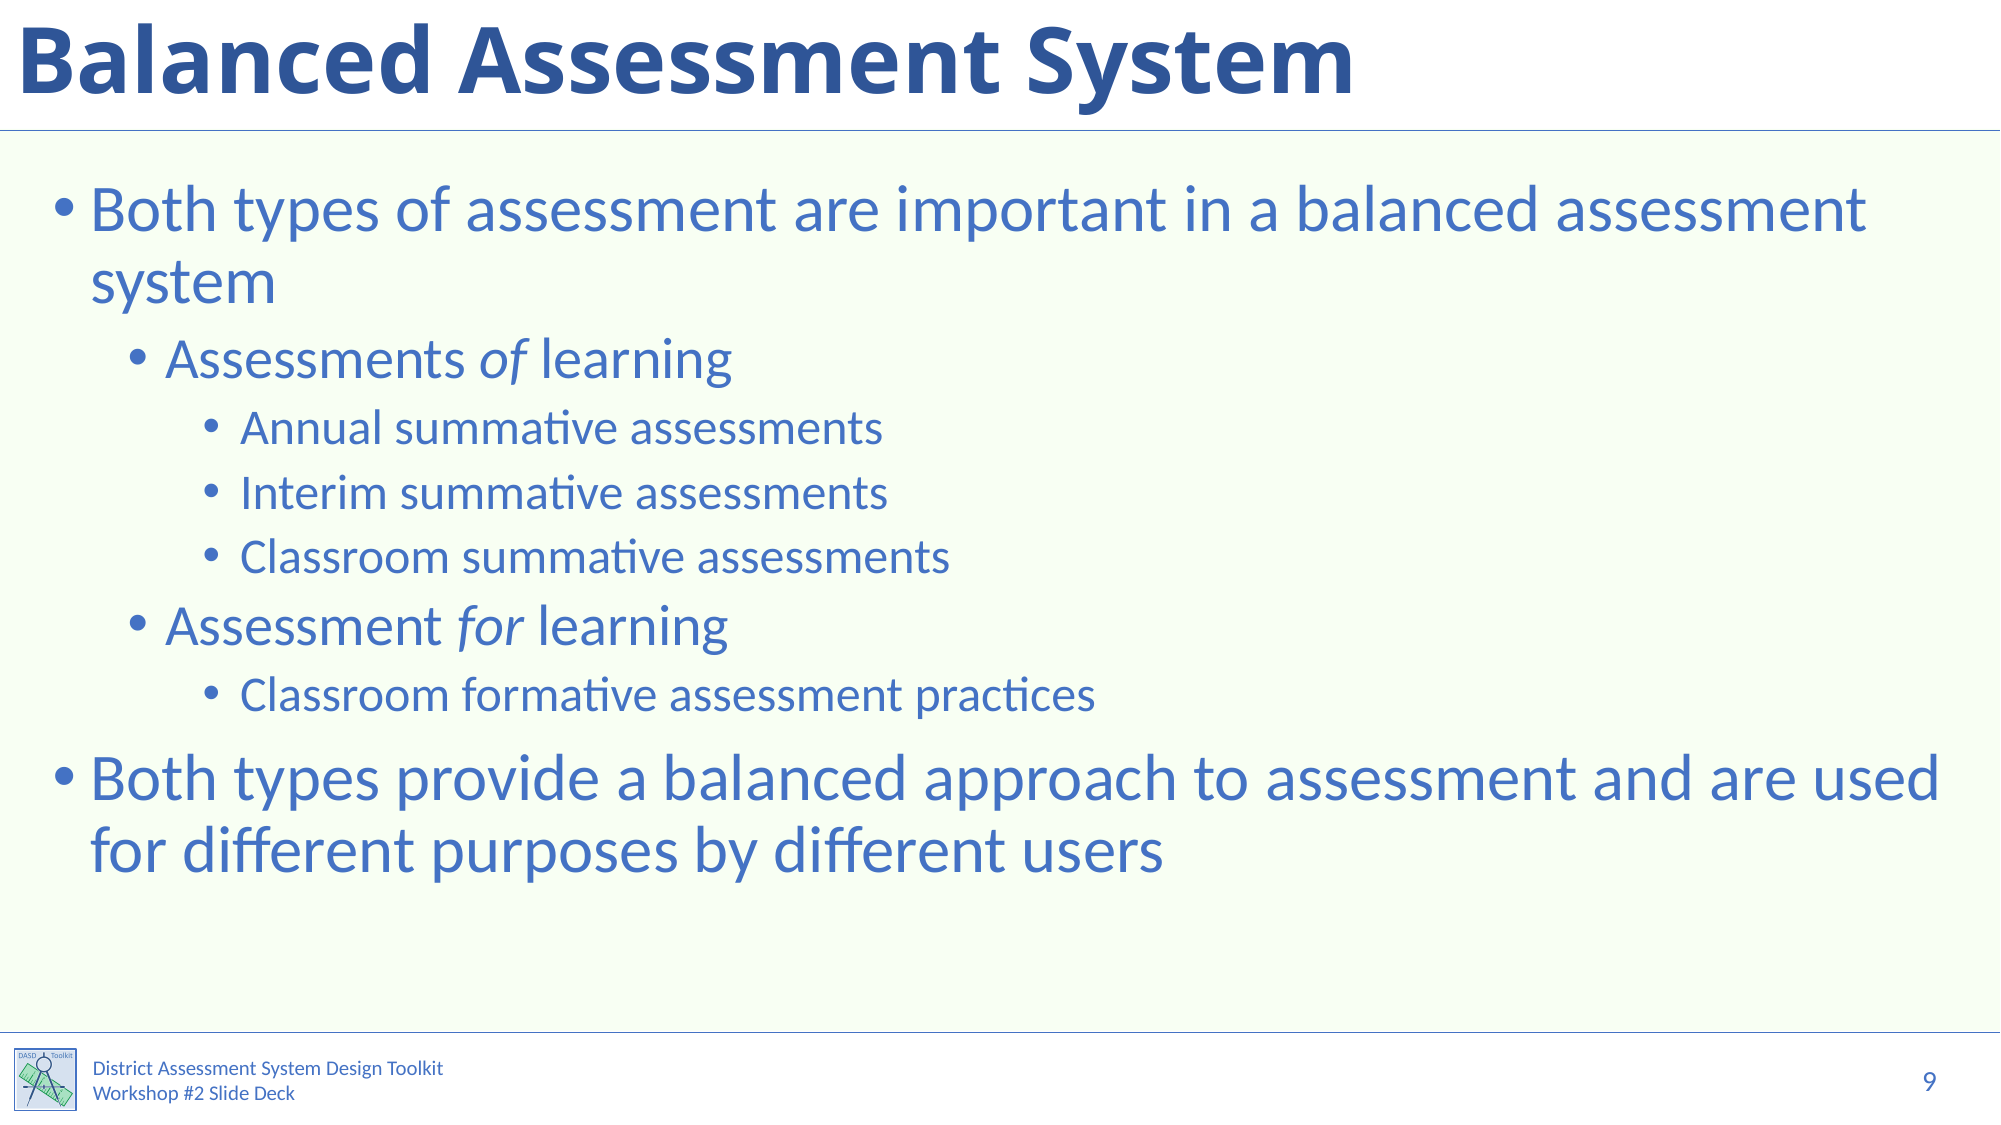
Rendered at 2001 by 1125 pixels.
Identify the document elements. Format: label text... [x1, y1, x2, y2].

picture [15, 1050, 75, 1110]
title Balanced Assessment System [0, 0, 2000, 129]
list Both types of assessment are important in a balanced assessment system Assessments of learning Annual summative assessments Interim summative assessments Classroom summative assessments Assessment for learning Classroom formative assessment practices Both types provide a balanced approach to assessment and are used for different purposes by different users [37, 166, 1962, 1002]
